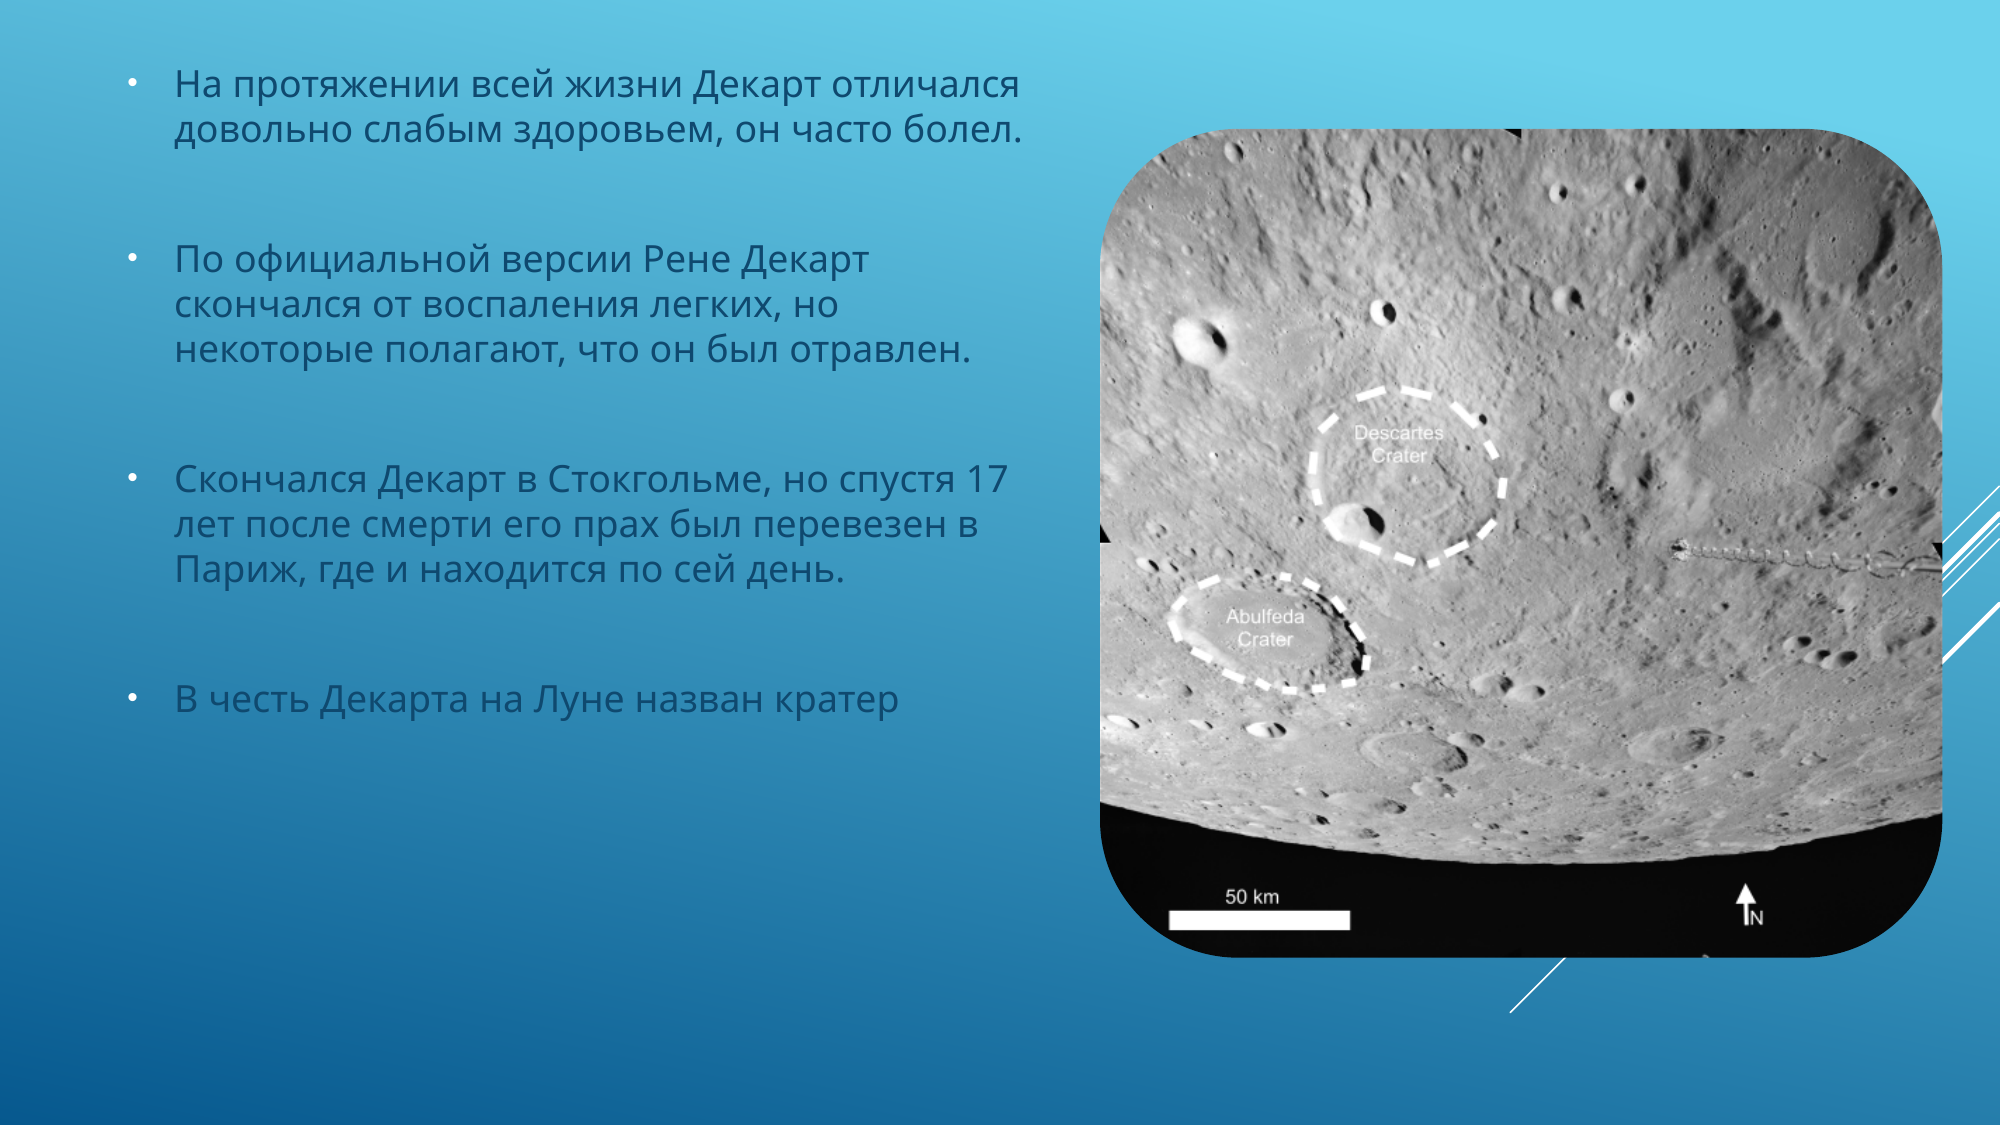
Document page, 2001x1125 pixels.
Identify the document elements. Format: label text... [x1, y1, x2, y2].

picture [1099, 128, 1943, 958]
list На протяжении всей жизни Декарт отличался довольно слабым здоровьем, он часто болел. По официальной версии Рене Декарт скончался от воспаления легких, но некоторые полагают, что он был отравлен. Скончался Декарт в Стокгольме, но спустя 17 лет после смерти его прах был перевезен в Париж, где и находится по сей день. В честь Декарта на Луне назван кратер [112, 52, 1046, 984]
